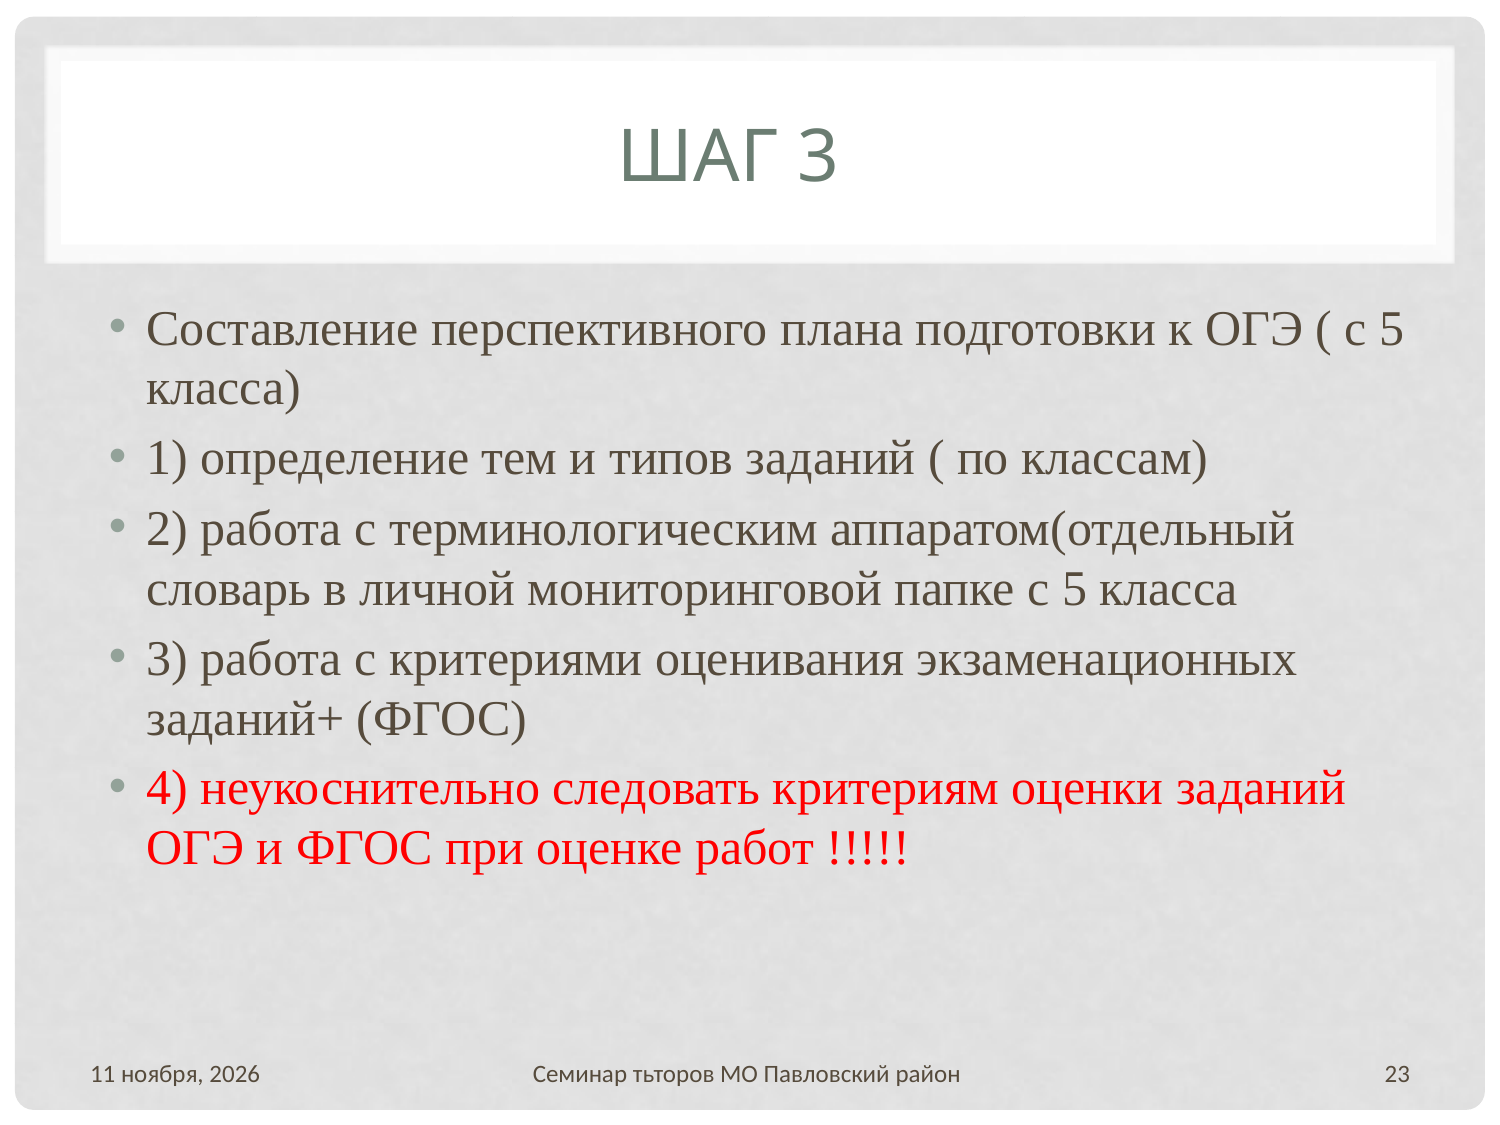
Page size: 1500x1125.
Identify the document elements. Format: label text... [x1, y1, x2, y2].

title Шаг 3 [69, 66, 1425, 238]
list Составление перспективного плана подготовки к ОГЭ ( с 5 класса) 1) определение тем и типов заданий ( по классам) 2) работа с терминологическим аппаратом(отдельный словарь в личной мониторинговой папке с 5 класса 3) работа с критериями оценивания экзаменационных заданий+ (ФГОС) 4) неукоснительно следовать критериям оценки заданий ОГЭ и ФГОС при оценке работ !!!!! [75, 287, 1425, 1005]
slide_number Август 19 [75, 1042, 425, 1103]
slide_number 23 [1074, 1042, 1425, 1103]
footer Семинар тьторов МО Павловский район [512, 1042, 988, 1103]
